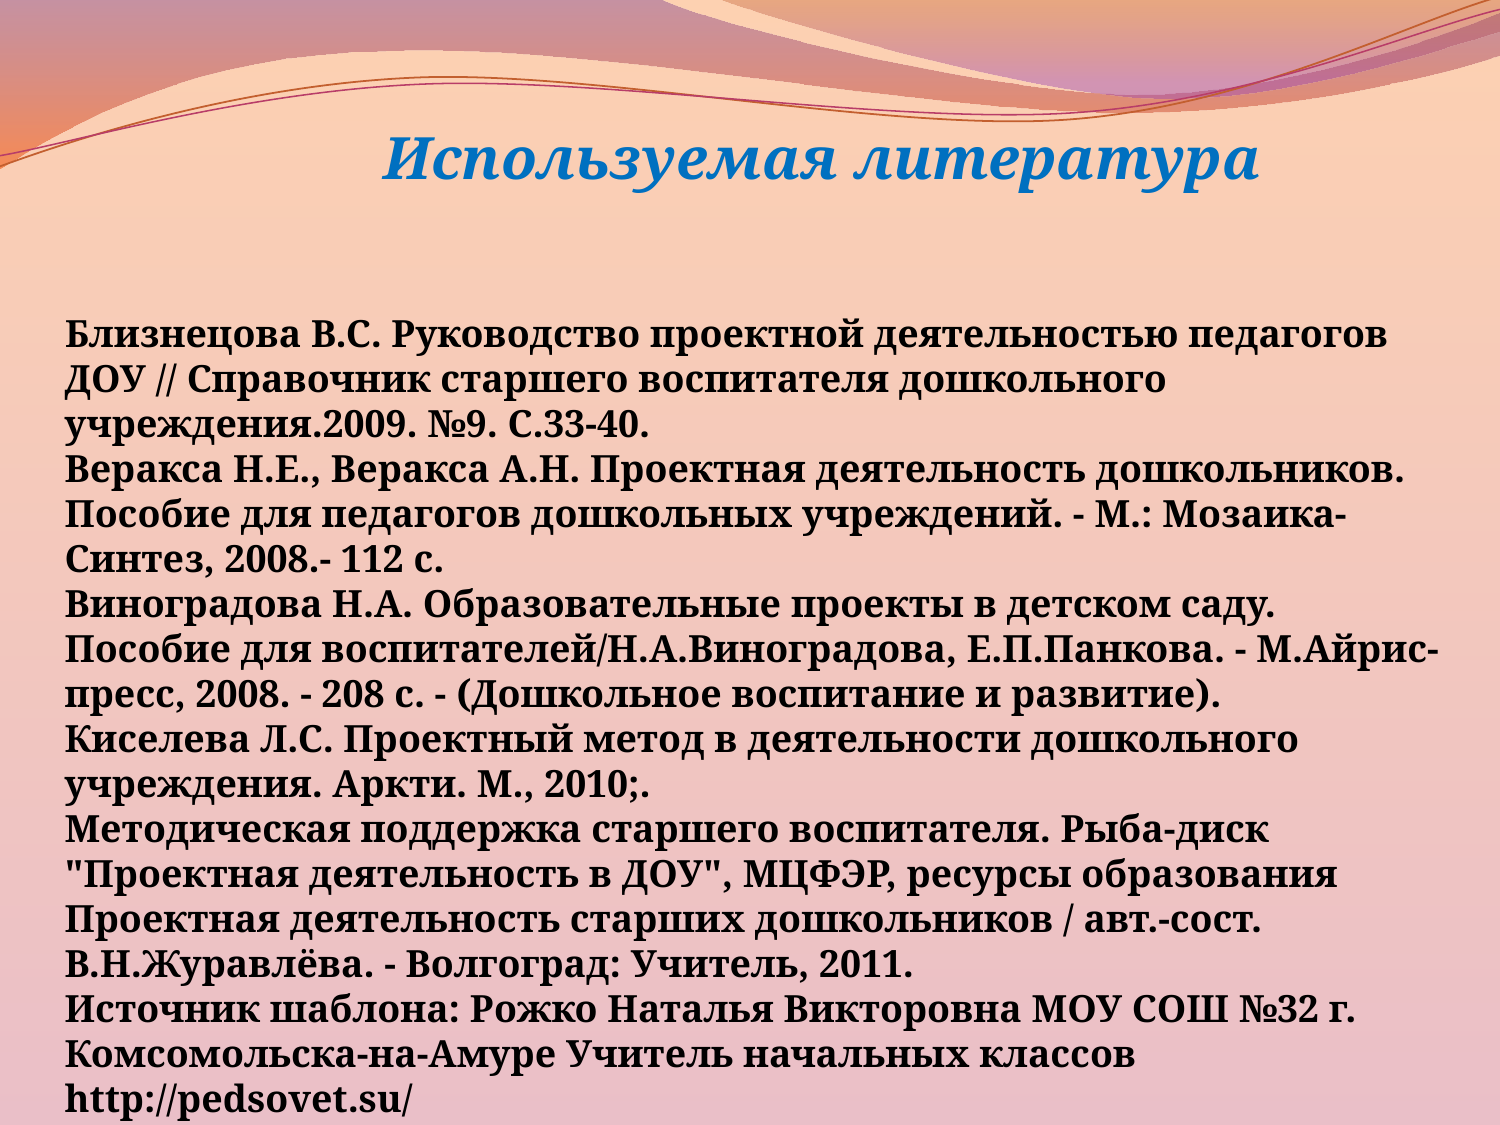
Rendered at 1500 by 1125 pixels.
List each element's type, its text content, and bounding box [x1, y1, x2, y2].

text_box Используемая литература [368, 113, 1276, 199]
text_box Близнецова В.С. Руководство проектной деятельностью педагогов ДОУ // Справочник старшего воспитателя дошкольного учреждения.2009. №9. С.33-40. Веракса Н.Е., Веракса А.Н. Проектная деятельность дошкольников. Пособие для педагогов дошкольных учреждений. - М.: Мозаика-Синтез, 2008.- 112 с. Виноградова Н.А. Образовательные проекты в детском саду. Пособие для воспитателей/Н.А.Виноградова, Е.П.Панкова. - М.Айрис-пресс, 2008. - 208 с. - (Дошкольное воспитание и развитие). Киселева Л.С. Проектный метод в деятельности дошкольного учреждения. Аркти. М., 2010;. Методическая поддержка старшего воспитателя. Рыба-диск "Проектная деятельность в ДОУ", МЦФЭР, ресурсы образования Проектная деятельность старших дошкольников / авт.-сост. В.Н.Журавлёва. - Волгоград: Учитель, 2011. Источник шаблона: Рожко Наталья Викторовна МОУ СОШ №32 г. Комсомольска-на-Амуре Учитель начальных классов http://pedsovet.su/ [49, 302, 1468, 1125]
